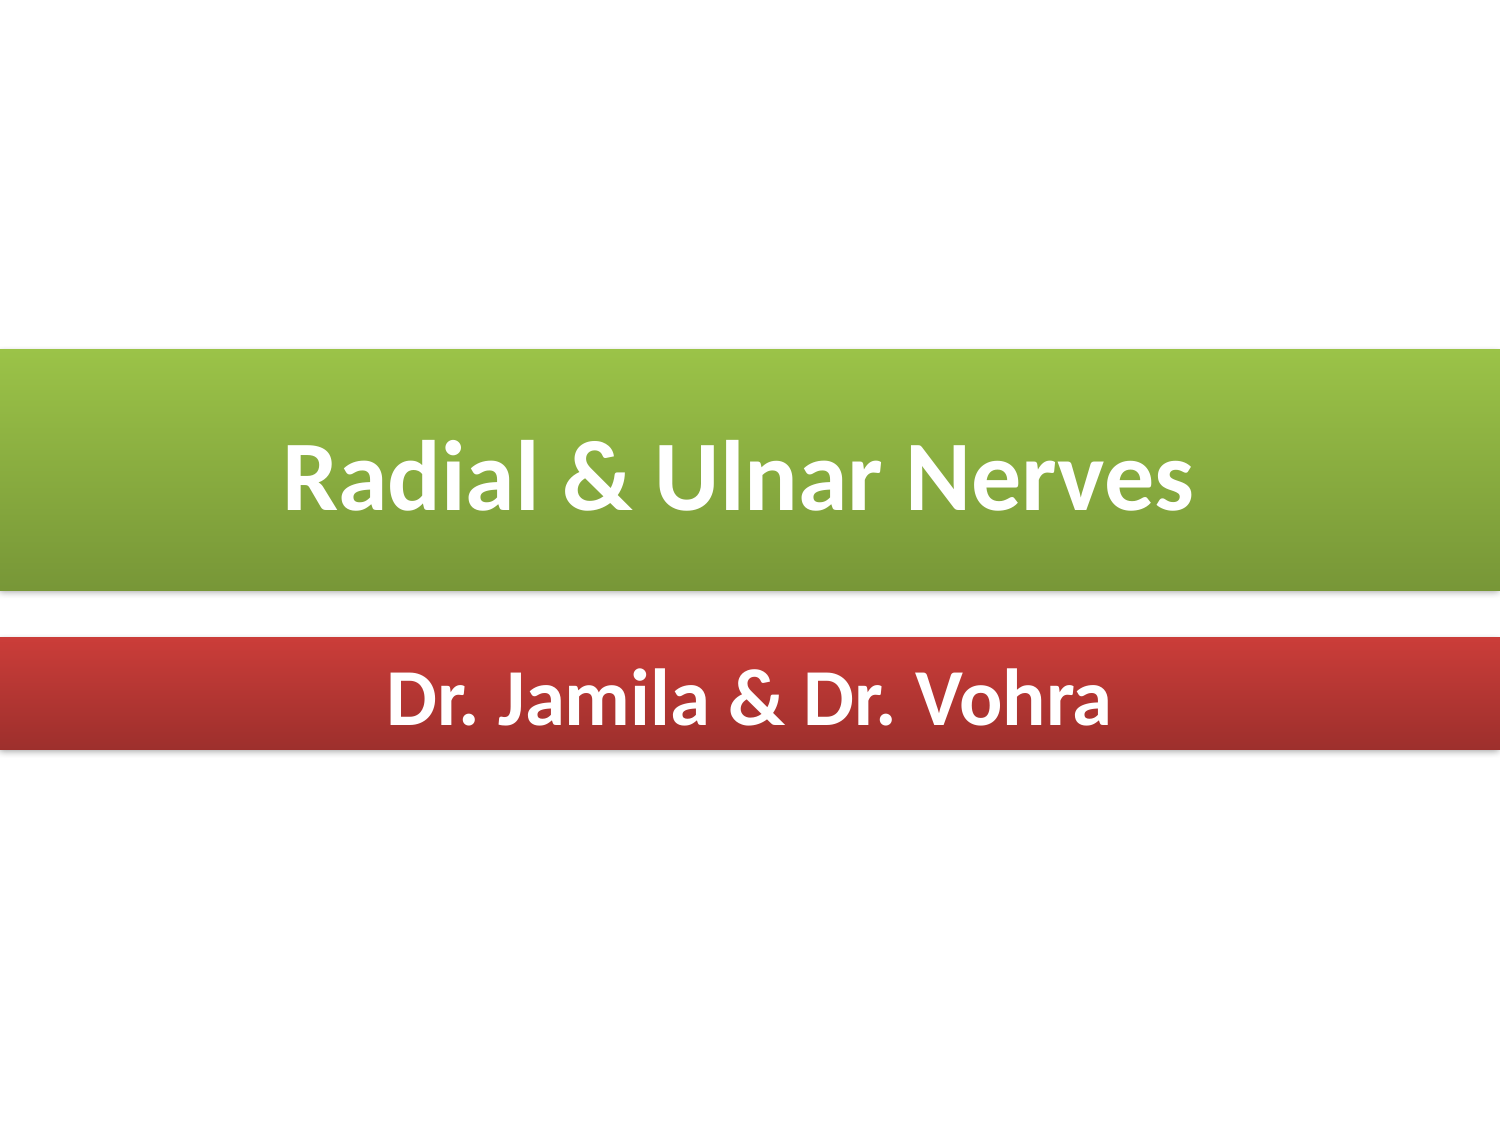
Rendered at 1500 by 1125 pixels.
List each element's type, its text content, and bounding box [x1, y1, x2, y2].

title Radial & Ulnar Nerves [0, 349, 1500, 591]
subtitle Dr. Jamila & Dr. Vohra [0, 637, 1500, 750]
